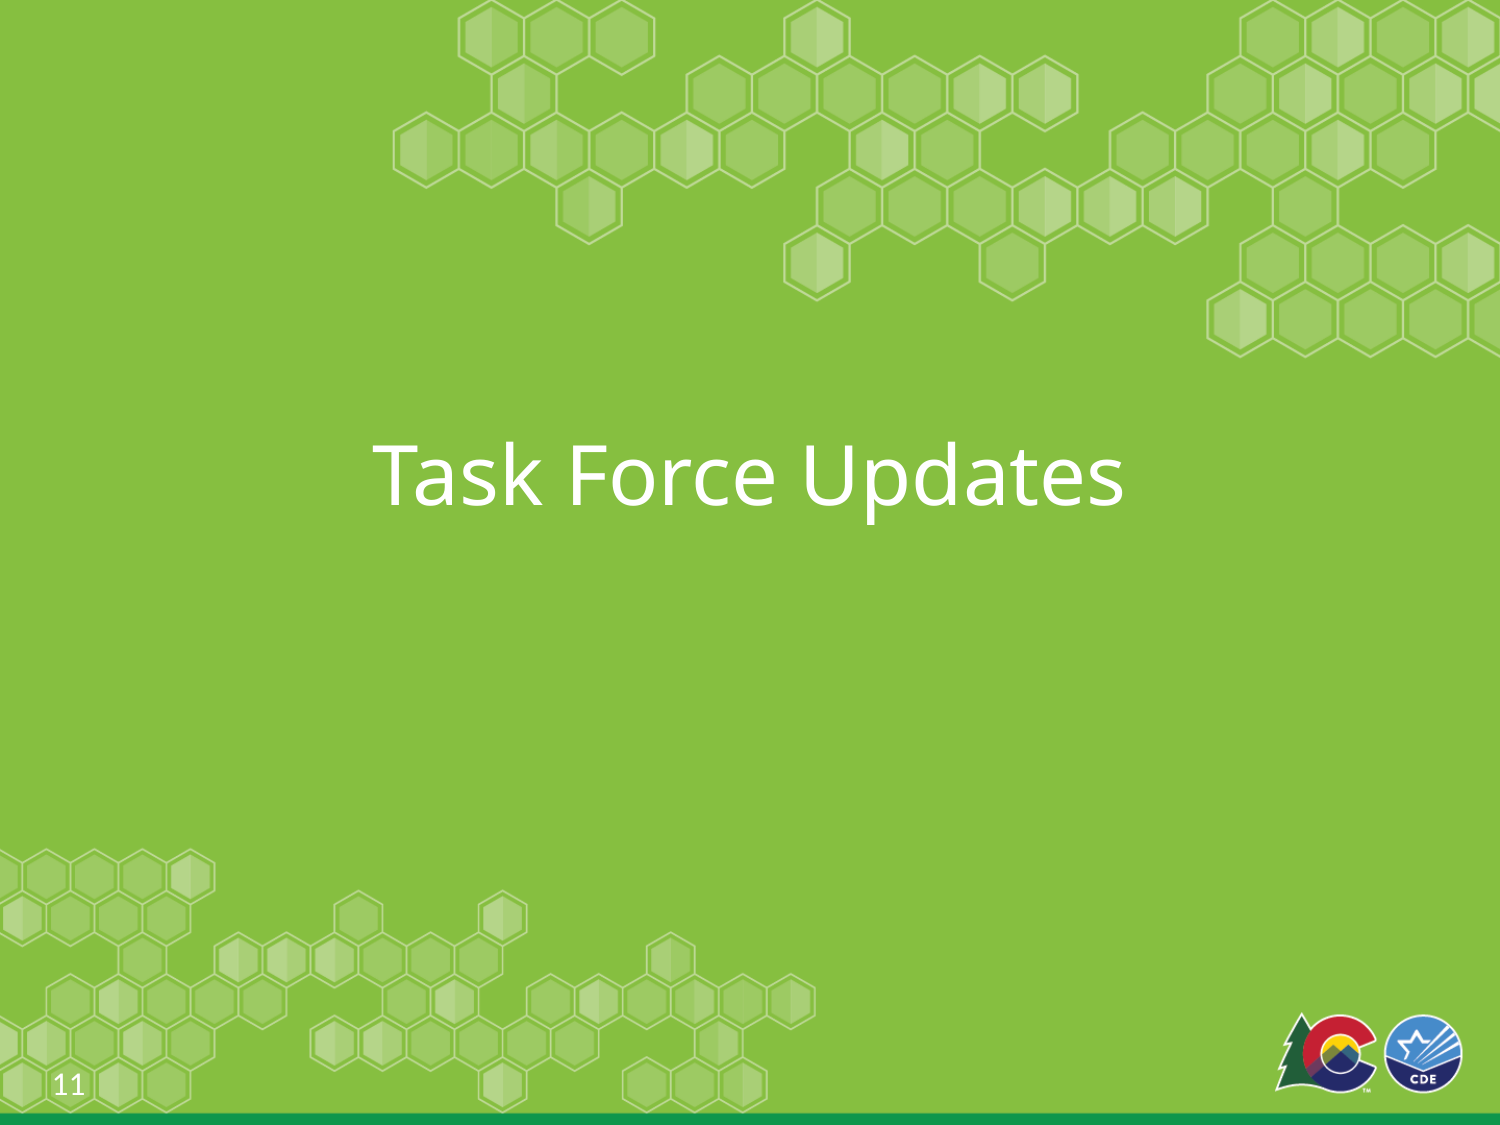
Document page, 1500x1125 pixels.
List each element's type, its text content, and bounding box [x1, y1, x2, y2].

picture [0, 0, 1500, 1125]
title Task Force Updates [112, 425, 1388, 810]
slide_number 11 [36, 1054, 375, 1115]
